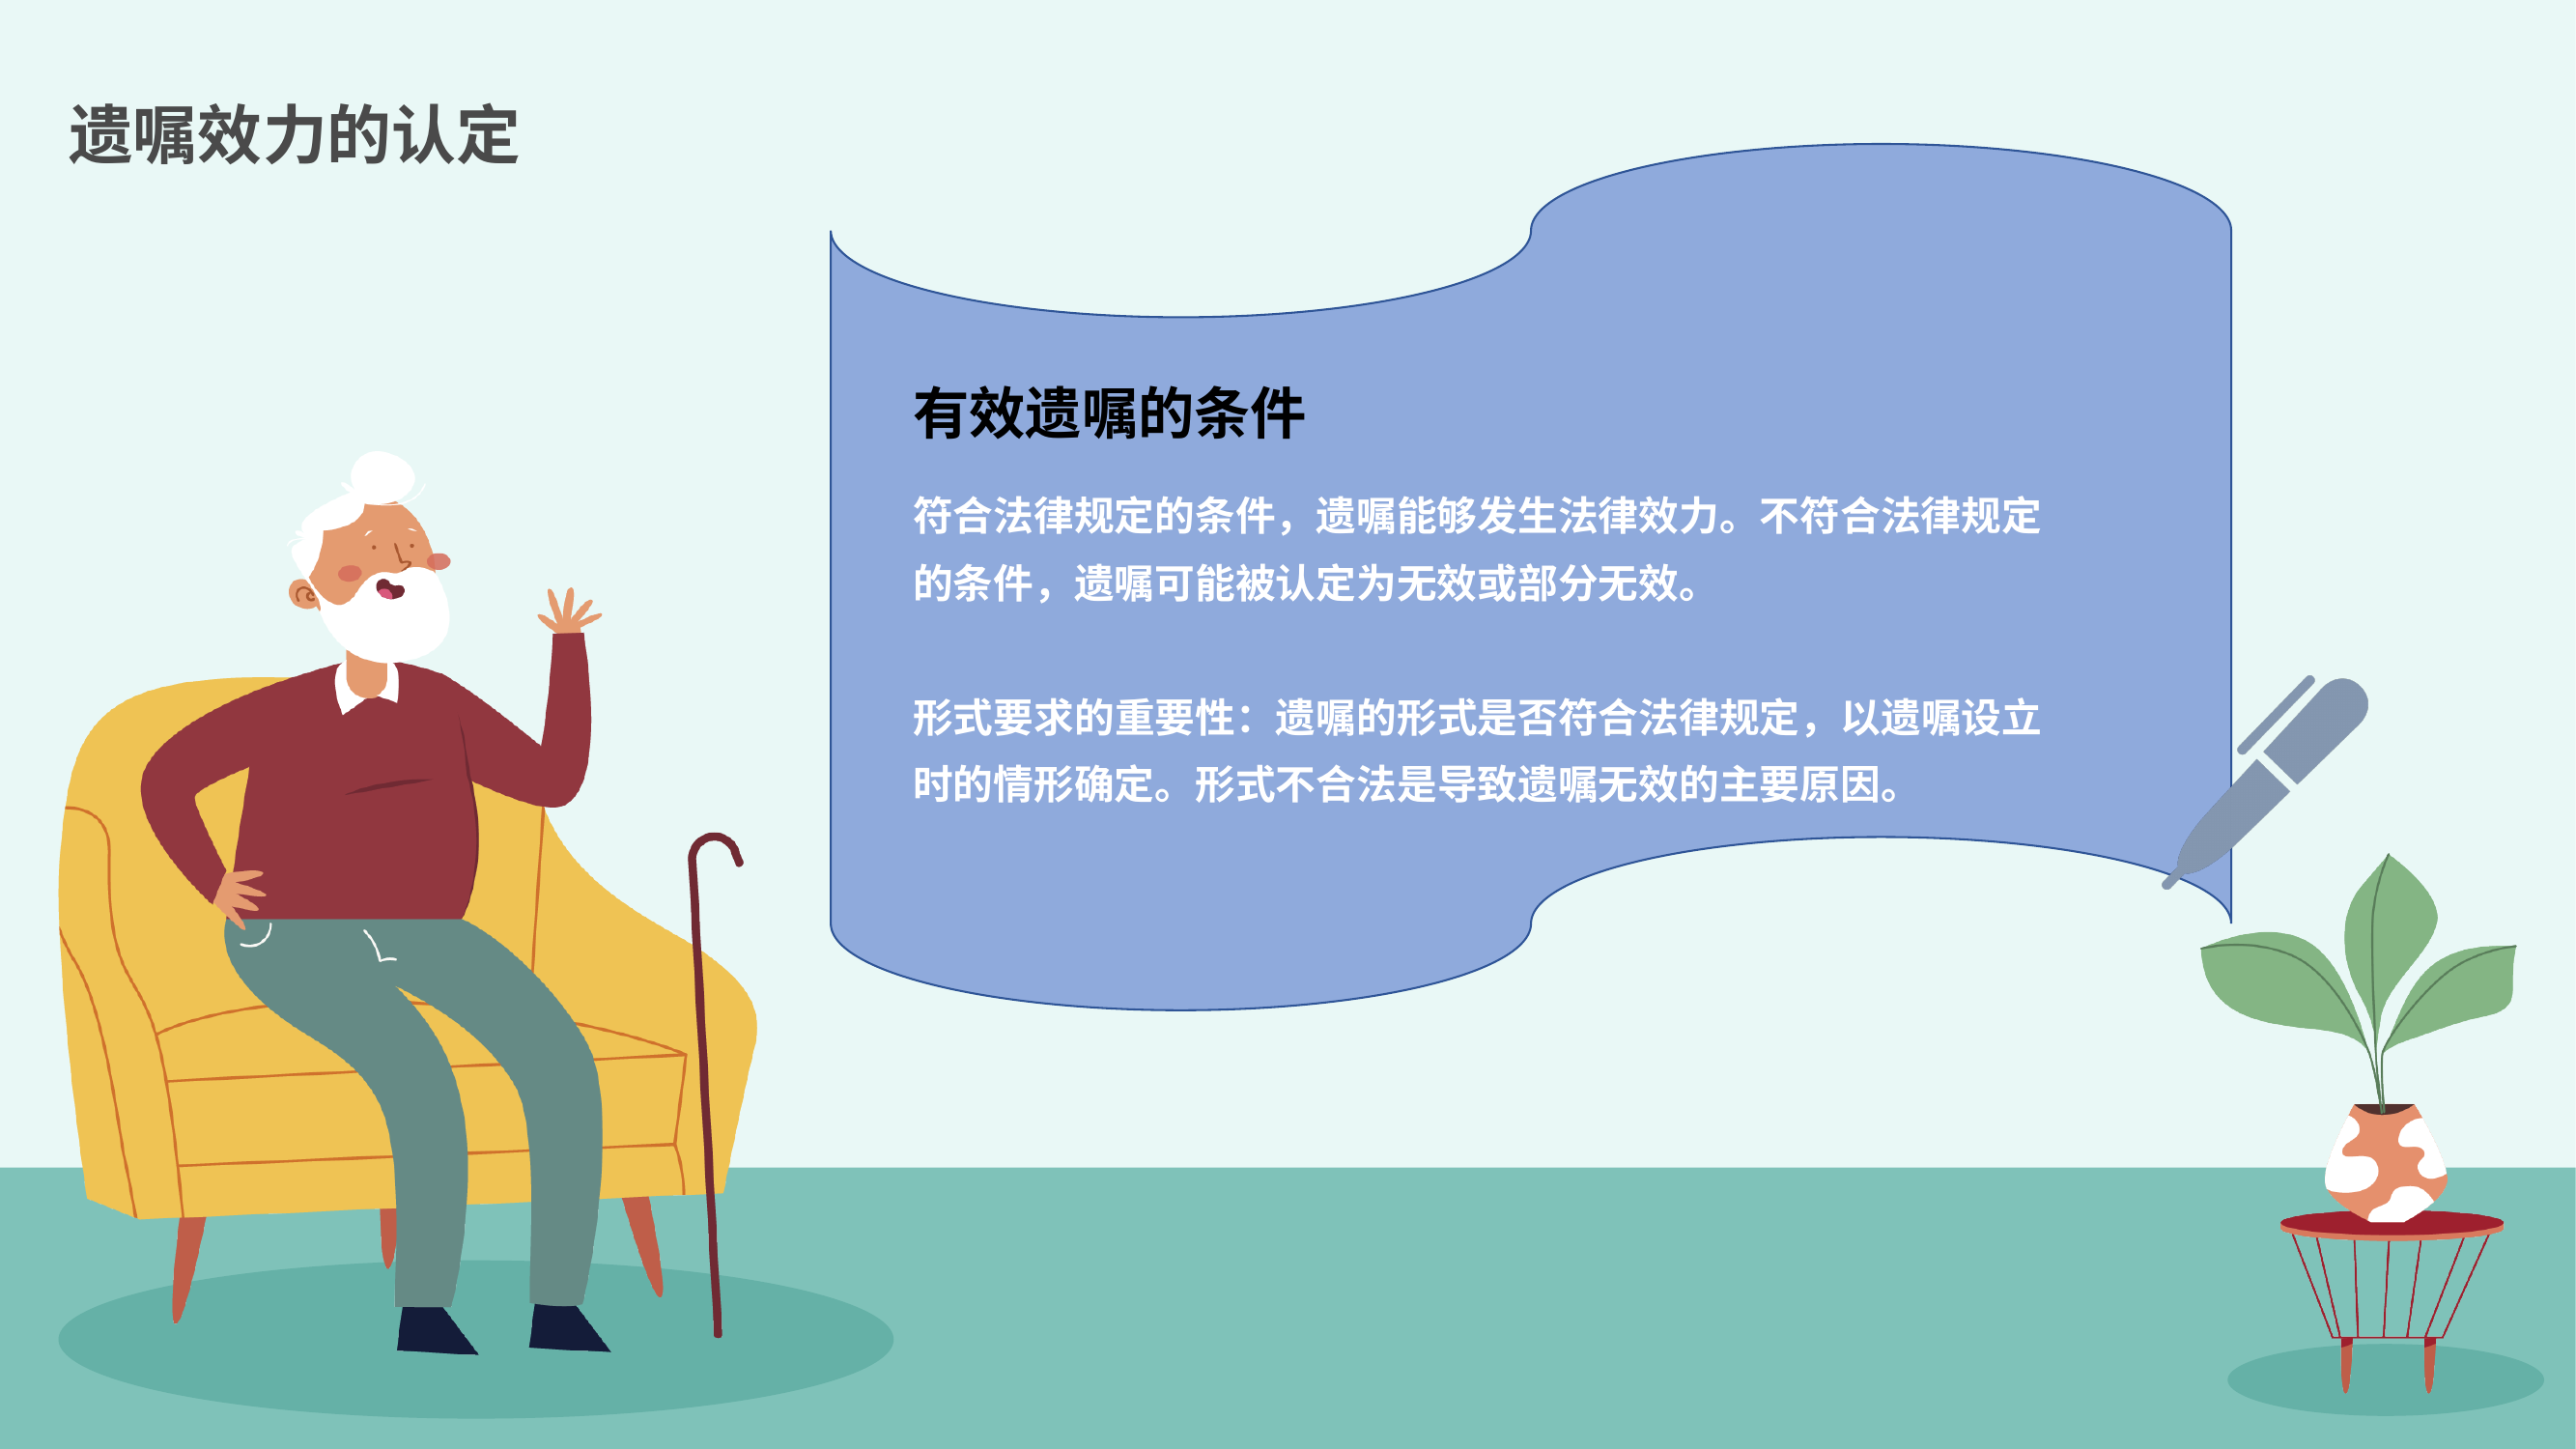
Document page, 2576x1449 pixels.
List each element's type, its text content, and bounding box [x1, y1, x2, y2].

picture [2158, 675, 2517, 1394]
text_box 遗嘱效力的认定 [54, 95, 1343, 180]
text_box 形式要求的重要性：遗嘱的形式是否符合法律规定，以遗嘱设立时的情形确定。形式不合法是导致遗嘱无效的主要原因。 [913, 685, 2044, 796]
text_box 符合法律规定的条件，遗嘱能够发生法律效力。不符合法律规定的条件，遗嘱可能被认定为无效或部分无效。 [913, 484, 2044, 594]
text_box 有效遗嘱的条件 [913, 378, 1996, 440]
picture [58, 451, 757, 1355]
text_box [830, 142, 2233, 1011]
